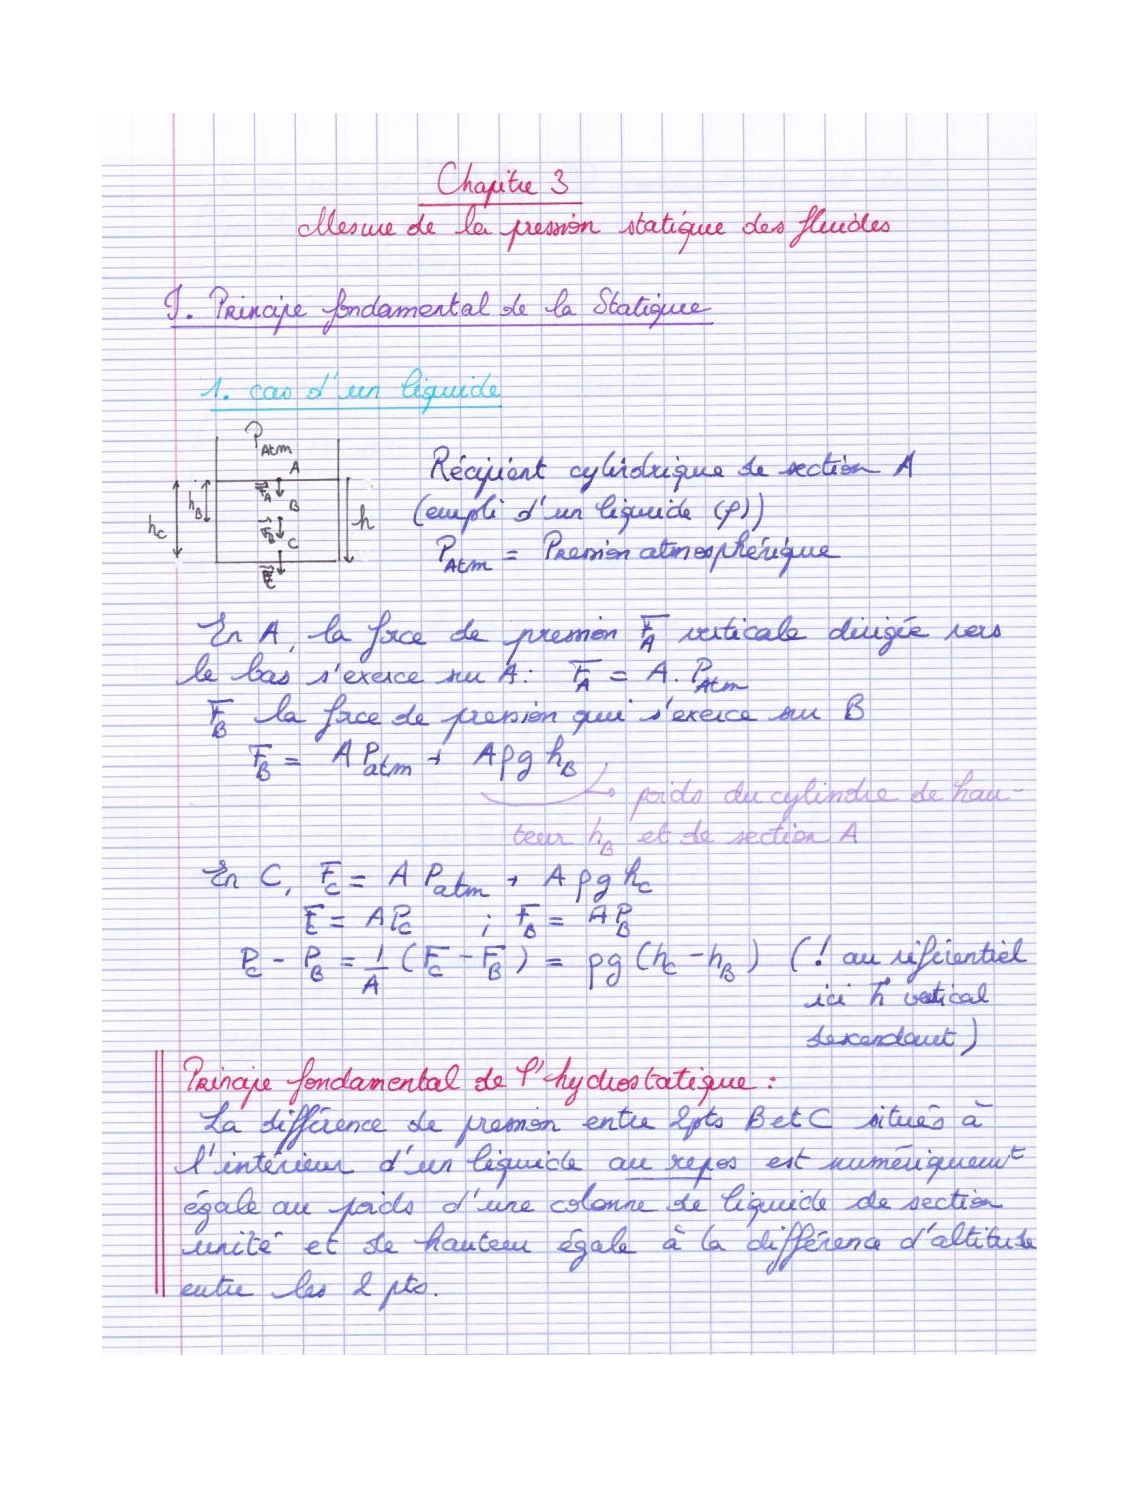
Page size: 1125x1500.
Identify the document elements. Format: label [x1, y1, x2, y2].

picture [101, 113, 1037, 1355]
